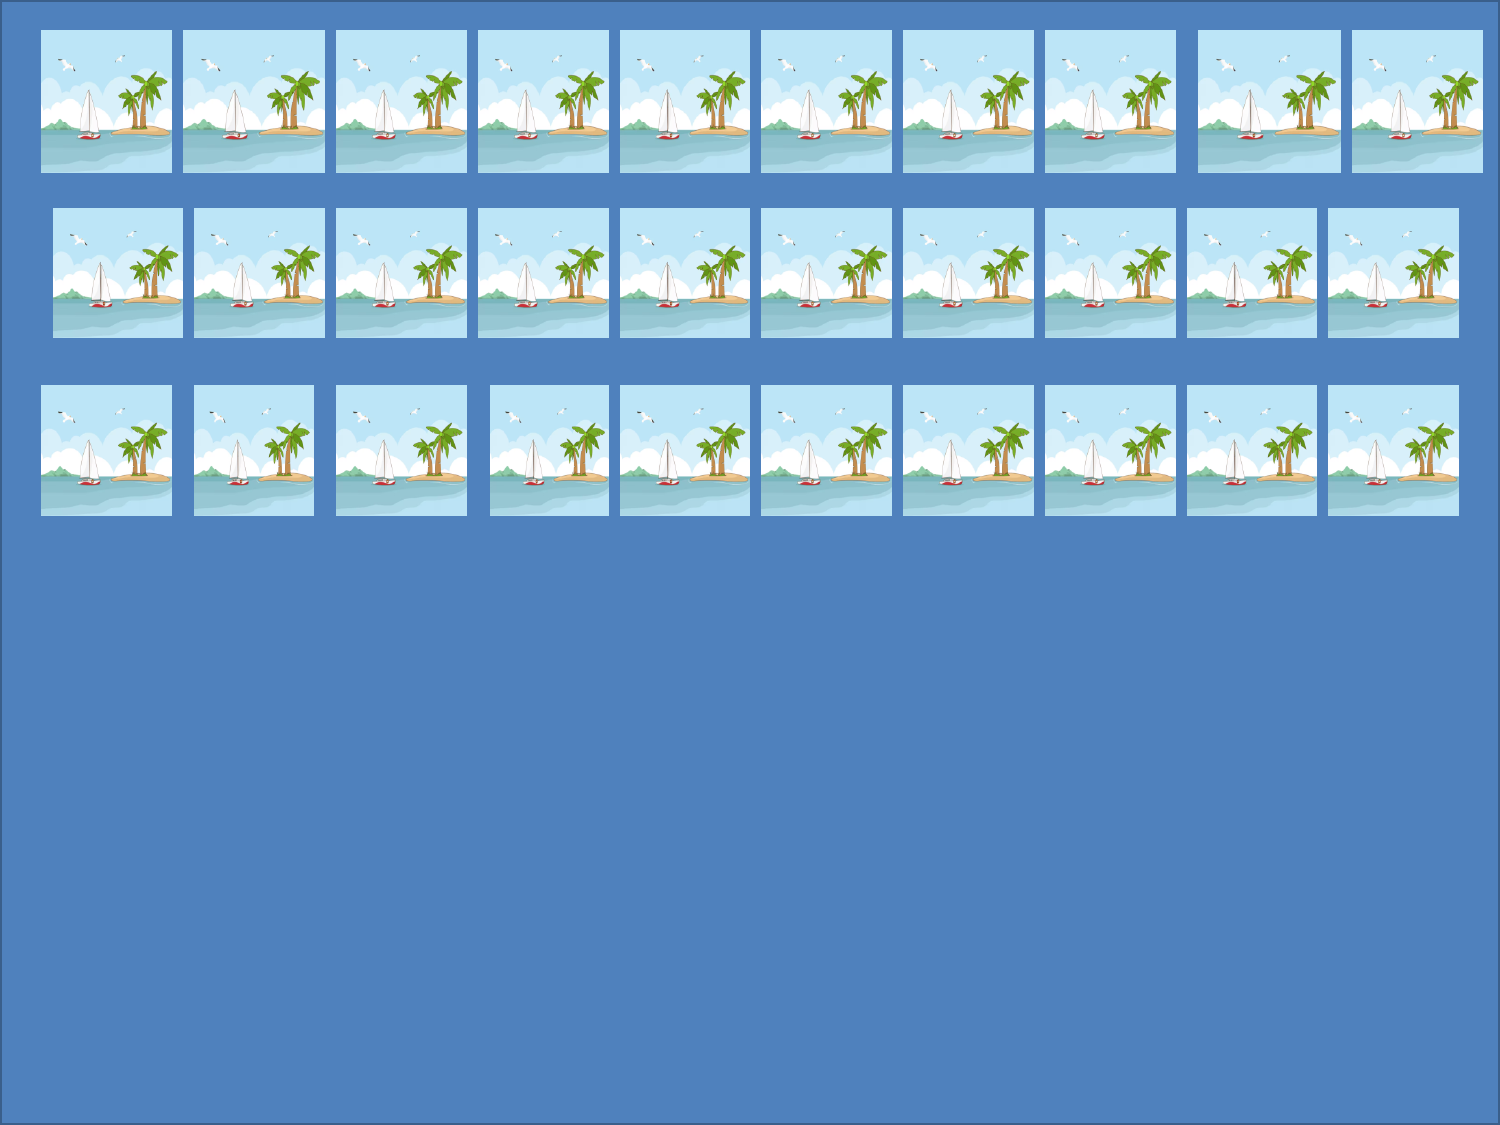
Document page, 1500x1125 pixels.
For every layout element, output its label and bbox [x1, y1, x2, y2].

picture [40, 30, 172, 173]
picture [1186, 207, 1318, 339]
picture [903, 30, 1034, 173]
picture [477, 30, 609, 173]
picture [1186, 385, 1318, 516]
picture [903, 207, 1034, 339]
picture [194, 385, 315, 516]
picture [903, 385, 1034, 516]
picture [1198, 30, 1341, 173]
picture [1328, 385, 1459, 517]
picture [761, 30, 892, 173]
picture [619, 207, 751, 339]
picture [40, 385, 172, 516]
picture [336, 30, 467, 173]
picture [1045, 30, 1176, 173]
picture [336, 207, 467, 339]
picture [52, 207, 184, 339]
text_box [0, 0, 1500, 1125]
picture [1328, 207, 1459, 339]
picture [1045, 207, 1176, 339]
picture [761, 207, 892, 339]
picture [489, 385, 609, 516]
picture [619, 385, 751, 516]
picture [182, 30, 325, 173]
picture [1045, 385, 1176, 516]
picture [619, 30, 751, 173]
picture [194, 207, 325, 339]
picture [477, 207, 609, 339]
picture [761, 385, 892, 516]
picture [336, 385, 467, 516]
picture [1352, 30, 1483, 173]
